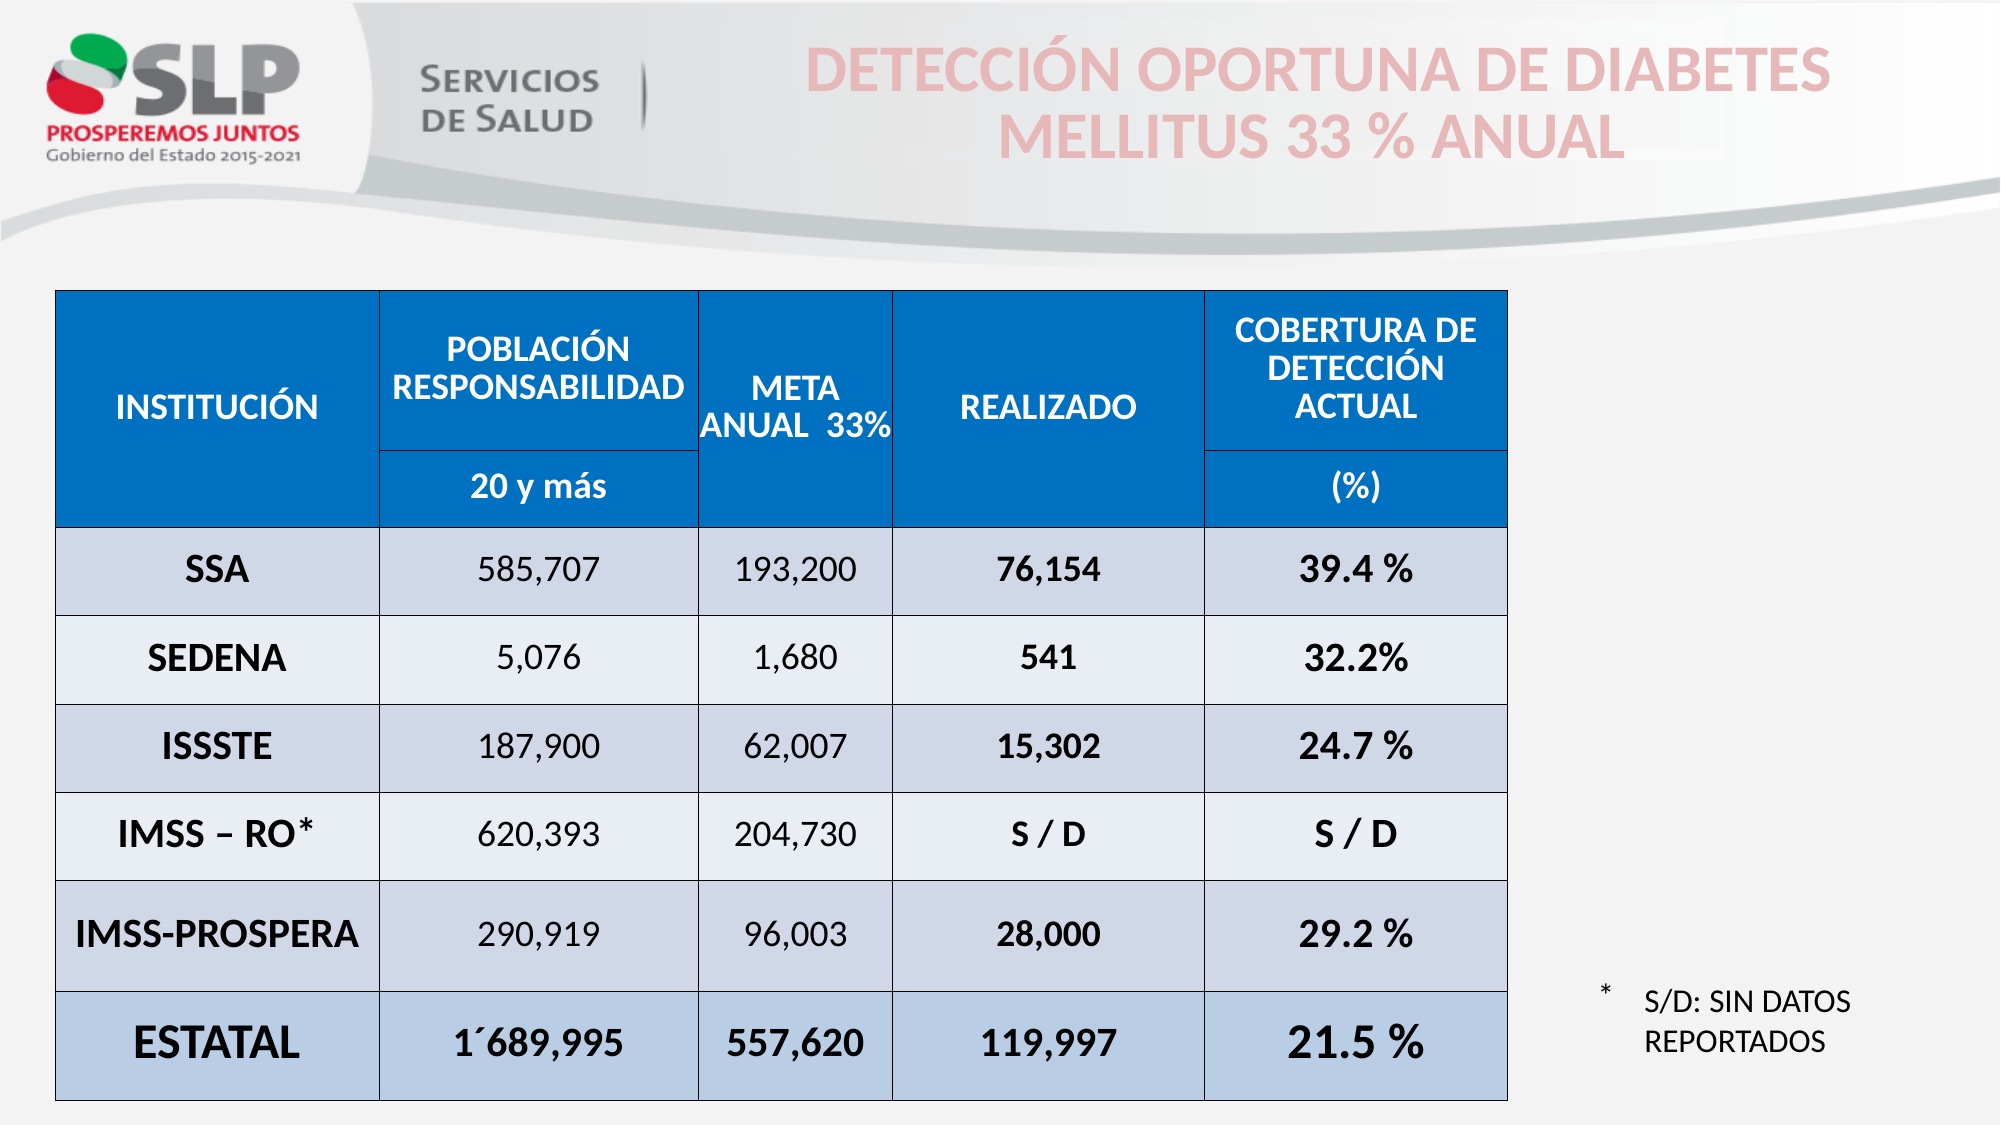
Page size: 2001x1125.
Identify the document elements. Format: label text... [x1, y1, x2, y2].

table_cell S / D [893, 793, 1204, 880]
table_header META ANUAL 33% [699, 291, 892, 527]
table_cell 541 [893, 616, 1204, 704]
table_cell SSA [56, 528, 379, 615]
table_cell SEDENA [56, 616, 379, 704]
table_cell 119,997 [893, 992, 1204, 1100]
table_cell 24.7 % [1205, 705, 1507, 792]
table_cell 39.4 % [1205, 528, 1507, 615]
table_cell 21.5 % [1205, 992, 1507, 1100]
table_cell 204,730 [699, 793, 892, 880]
text_box S/D: SIN DATOS REPORTADOS [1582, 972, 1969, 1067]
table_cell 29.2 % [1205, 881, 1507, 991]
table_cell 187,900 [380, 705, 698, 792]
list DETECCIÓN OPORTUNA DE DIABETES MELLITUS 33 % ANUAL [670, 19, 1969, 199]
table_cell 620,393 [380, 793, 698, 880]
table_cell IMSS – RO* [56, 793, 379, 880]
table_cell IMSS-PROSPERA [56, 881, 379, 991]
table_cell 20 y más [380, 451, 698, 527]
table_cell 32.2% [1205, 616, 1507, 704]
table_cell 557,620 [699, 992, 892, 1100]
table_cell 5,076 [380, 616, 698, 704]
table_cell 28,000 [893, 881, 1204, 991]
table_cell ESTATAL [56, 992, 379, 1100]
table_cell 290,919 [380, 881, 698, 991]
table_cell 76,154 [893, 528, 1204, 615]
table_cell 585,707 [380, 528, 698, 615]
table_header COBERTURA DE DETECCIÓN ACTUAL [1205, 291, 1507, 450]
table_cell 1´689,995 [380, 992, 698, 1100]
table_cell 193,200 [699, 528, 892, 615]
table_cell 15,302 [893, 705, 1204, 792]
table_header POBLACIÓN RESPONSABILIDAD [380, 291, 698, 450]
table_header INSTITUCIÓN [56, 291, 379, 527]
table_cell 62,007 [699, 705, 892, 792]
table_cell 1,680 [699, 616, 892, 704]
picture [0, 0, 2001, 1125]
table_cell ISSSTE [56, 705, 379, 792]
table_cell S / D [1205, 793, 1507, 880]
table_cell 96,003 [699, 881, 892, 991]
table_cell (%) [1205, 451, 1507, 527]
table_header REALIZADO [893, 291, 1204, 527]
